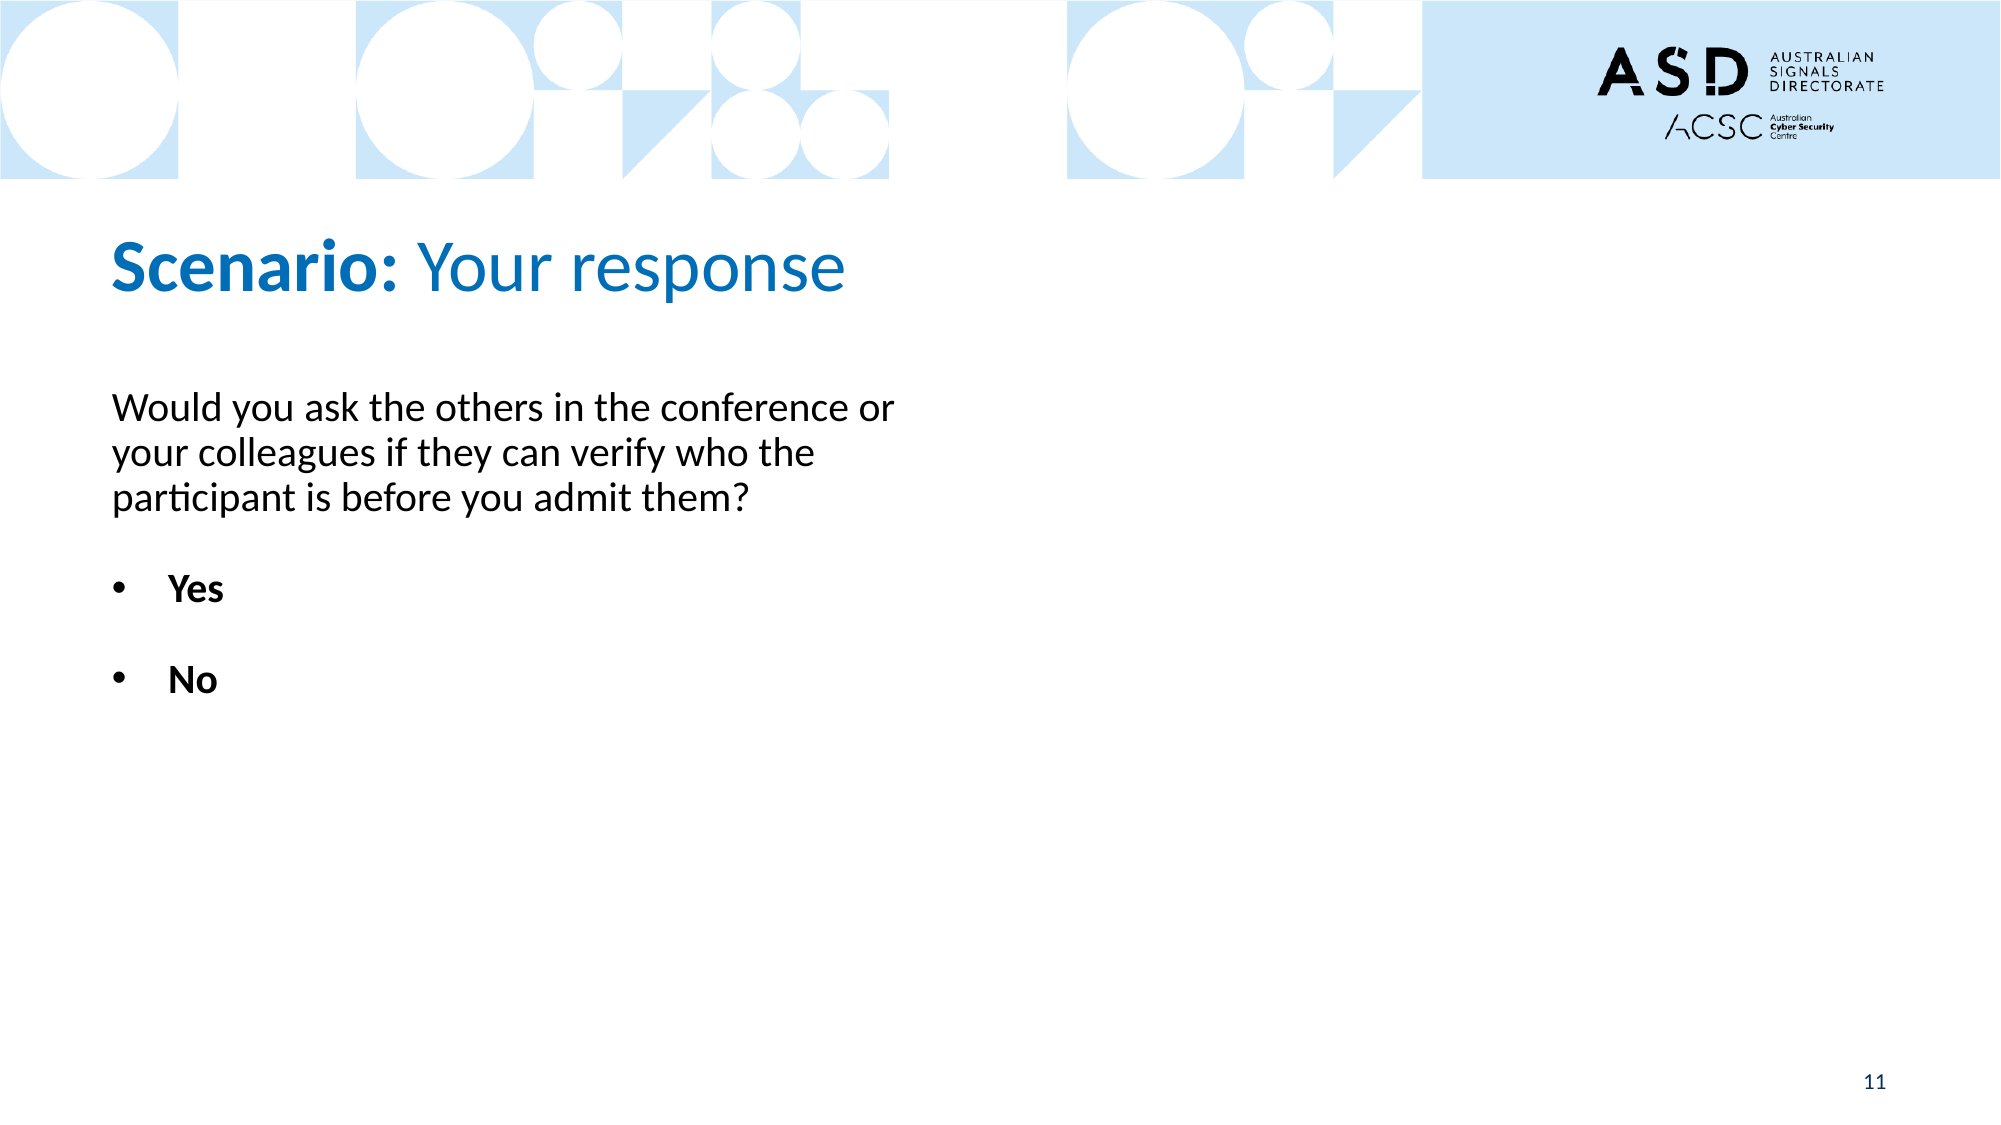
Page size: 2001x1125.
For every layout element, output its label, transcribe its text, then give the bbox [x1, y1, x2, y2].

title Scenario: Your response [96, 207, 1902, 328]
picture [0, 0, 2001, 179]
list Would you ask the others in the conference or your colleagues if they can verify who the participant is before you admit them? Yes No [96, 378, 983, 1007]
slide_number 11 [1799, 1050, 1902, 1111]
